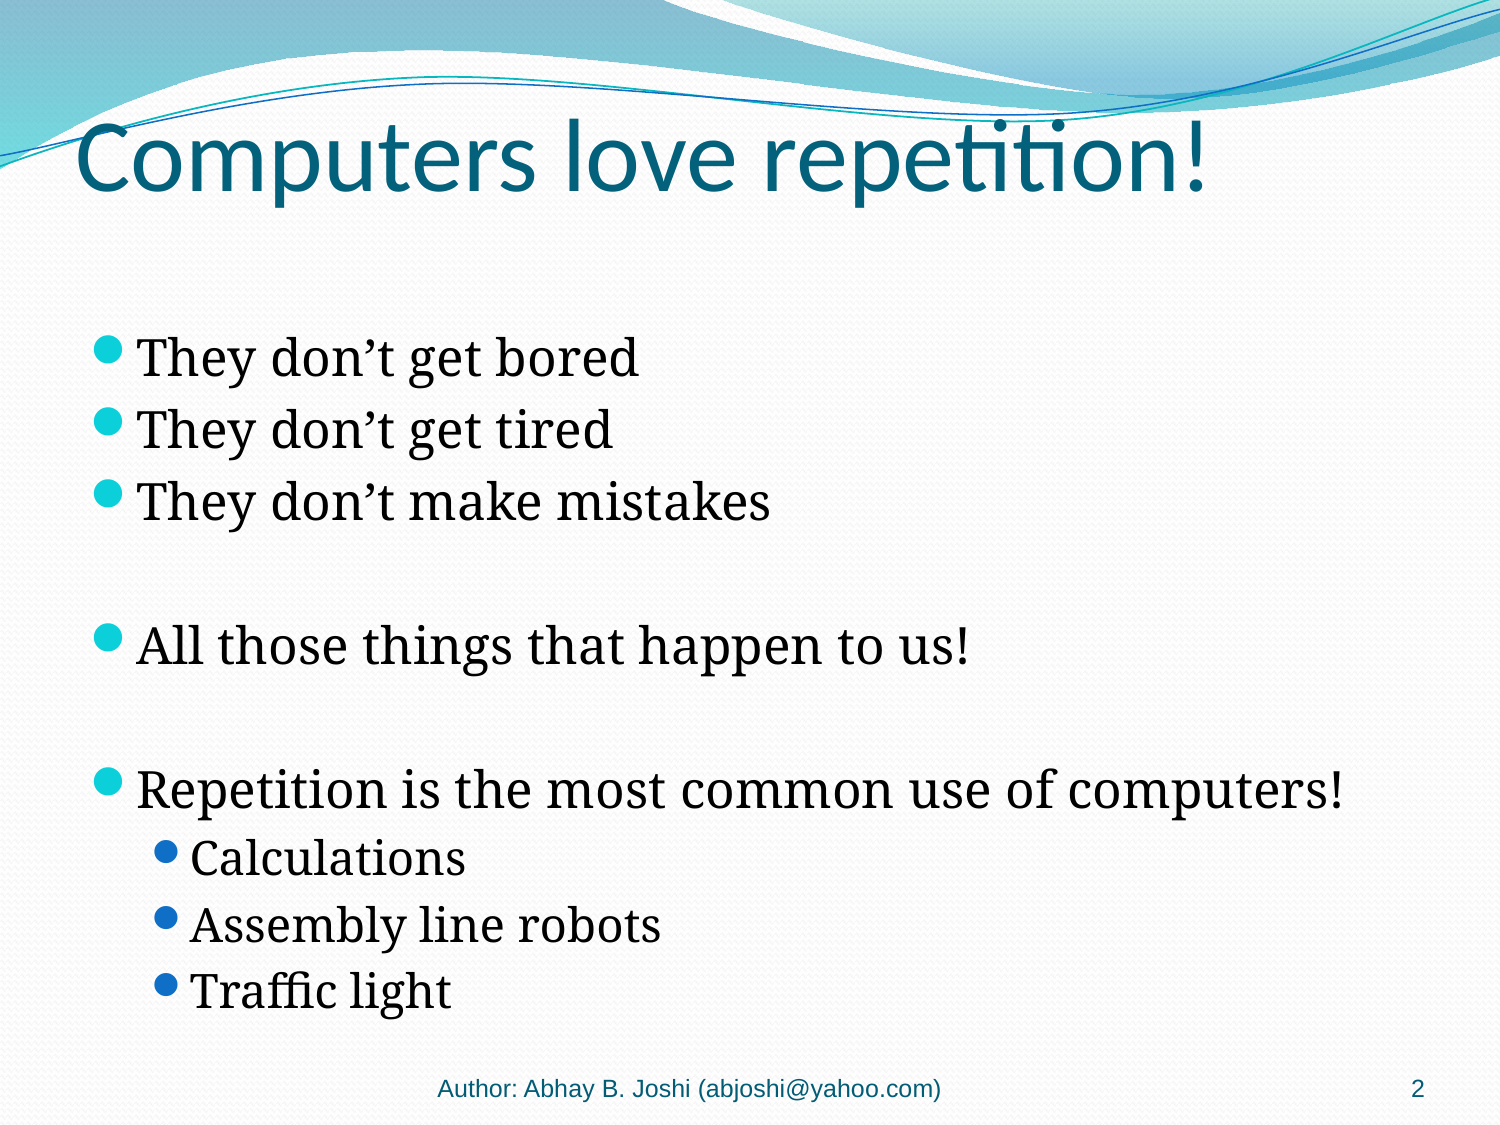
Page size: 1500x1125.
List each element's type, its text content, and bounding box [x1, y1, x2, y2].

list They don’t get bored They don’t get tired They don’t make mistakes All those things that happen to us! Repetition is the most common use of computers! Calculations Assembly line robots Traffic light [75, 317, 1425, 1038]
footer Author: Abhay B. Joshi (abjoshi@yahoo.com) [437, 1042, 988, 1103]
title Computers love repetition! [75, 24, 1425, 213]
slide_number 2 [1299, 1042, 1425, 1103]
